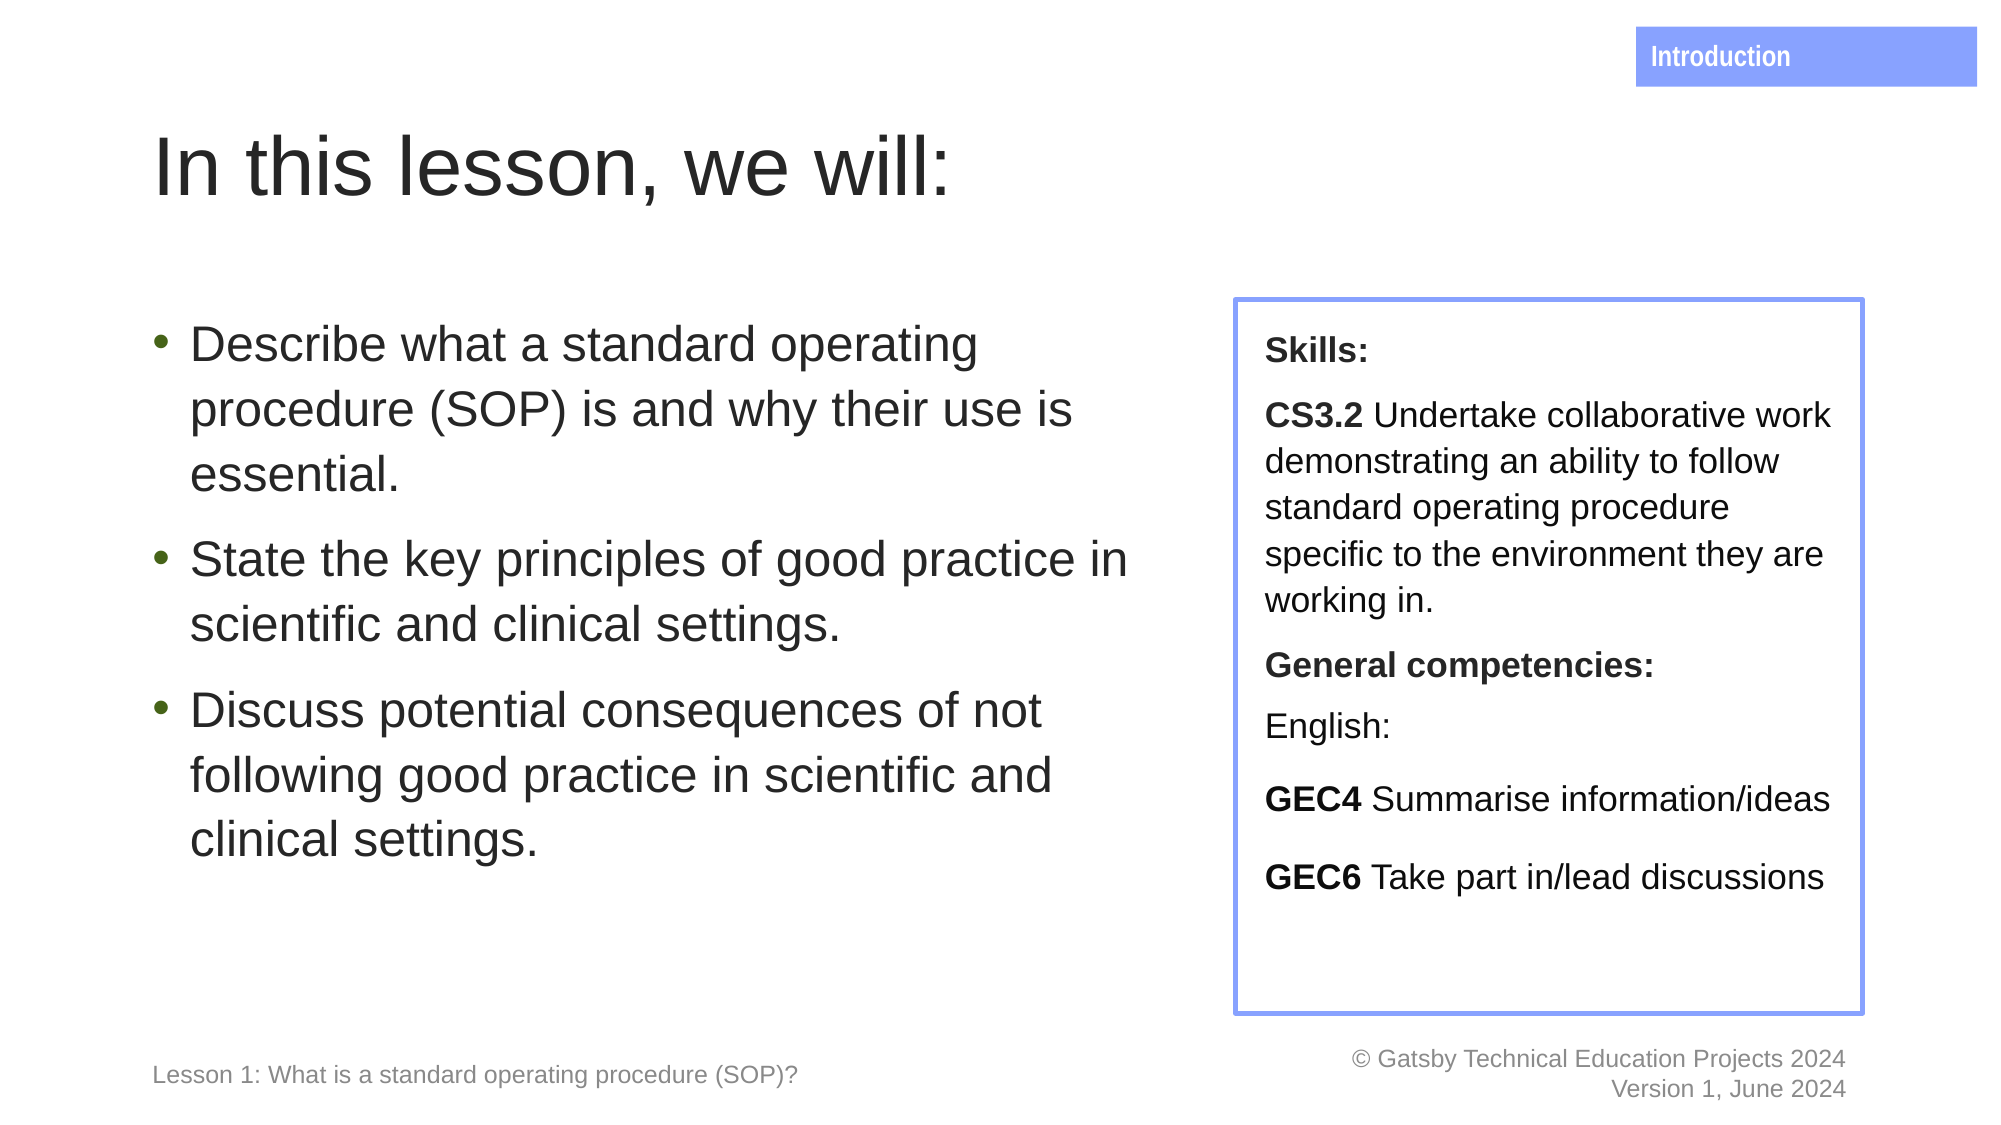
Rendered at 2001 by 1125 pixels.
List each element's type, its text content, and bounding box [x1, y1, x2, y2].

list Describe what a standard operating procedure (SOP) is and why their use is essential. State the key principles of good practice in scientific and clinical settings. Discuss potential consequences of not following good practice in scientific and clinical settings. [137, 299, 1188, 1014]
list Skills: CS3.2 Undertake collaborative work demonstrating an ability to follow standard operating procedure specific to the environment they are working in. General competencies: English: GEC4 Summarise information/ideas GEC6 Take part in/lead discussions [1233, 297, 1865, 1016]
list Lesson 1: What is a standard operating procedure (SOP)? [137, 1042, 829, 1103]
list Introduction [1636, 26, 1978, 87]
title In this lesson, we will: [137, 59, 1863, 278]
